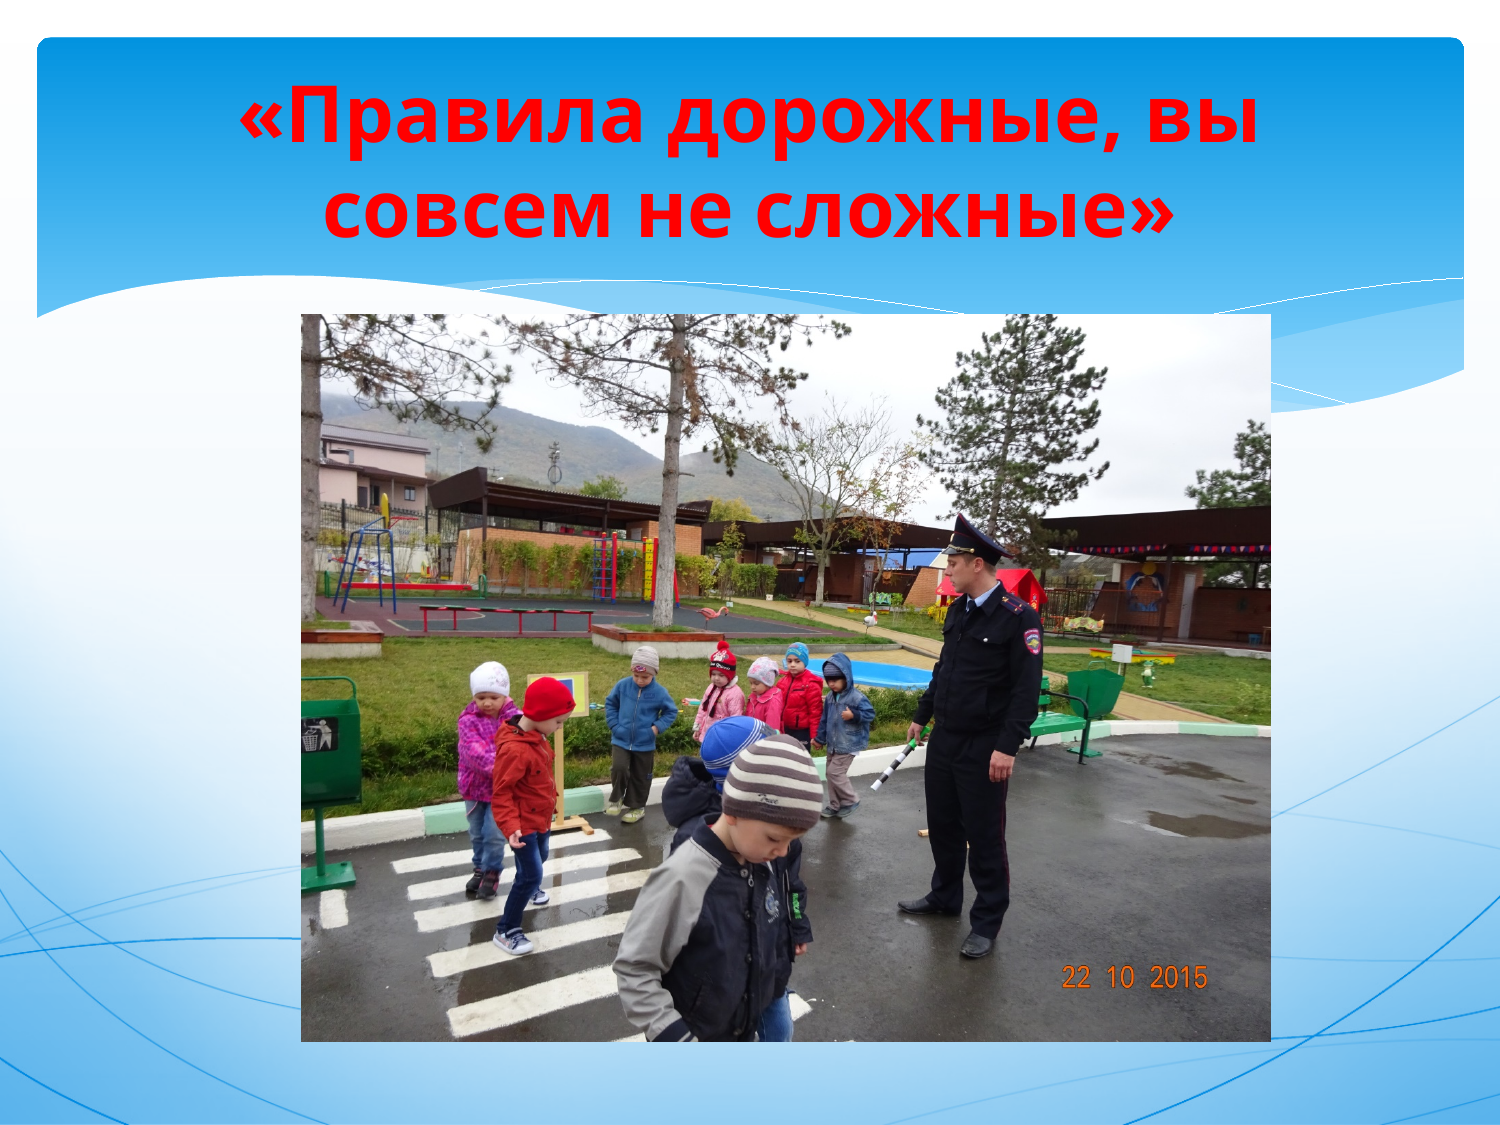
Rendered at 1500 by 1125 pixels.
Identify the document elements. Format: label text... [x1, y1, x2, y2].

title «Правила дорожные, вы совсем не сложные» [75, 55, 1425, 261]
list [300, 314, 1271, 1042]
